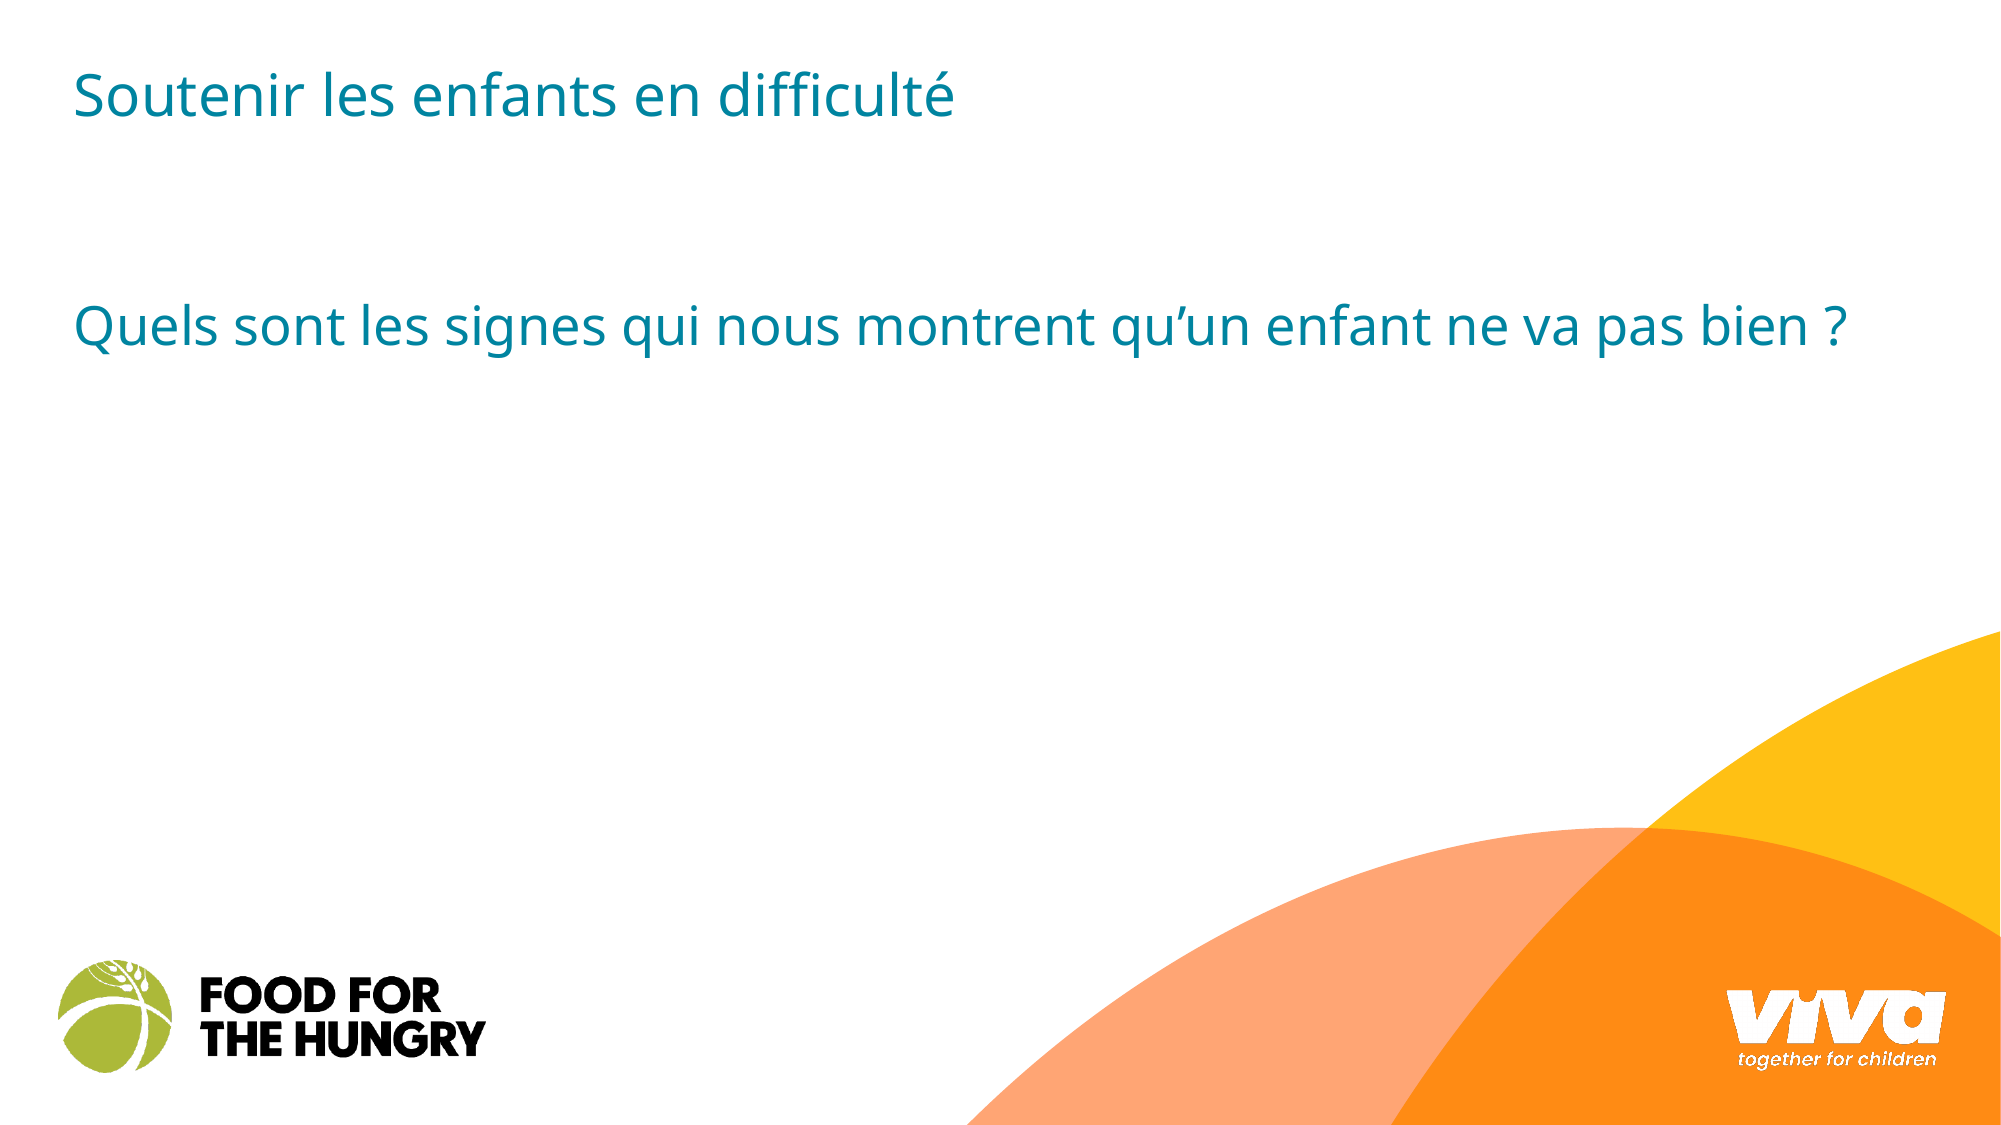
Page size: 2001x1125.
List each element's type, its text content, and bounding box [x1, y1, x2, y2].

picture [58, 960, 486, 1073]
list Soutenir les enfants en difficulté [59, 59, 1942, 272]
list Quels sont les signes qui nous montrent qu’un enfant ne va pas bien ? [58, 291, 1963, 938]
picture [1672, 936, 2000, 1125]
